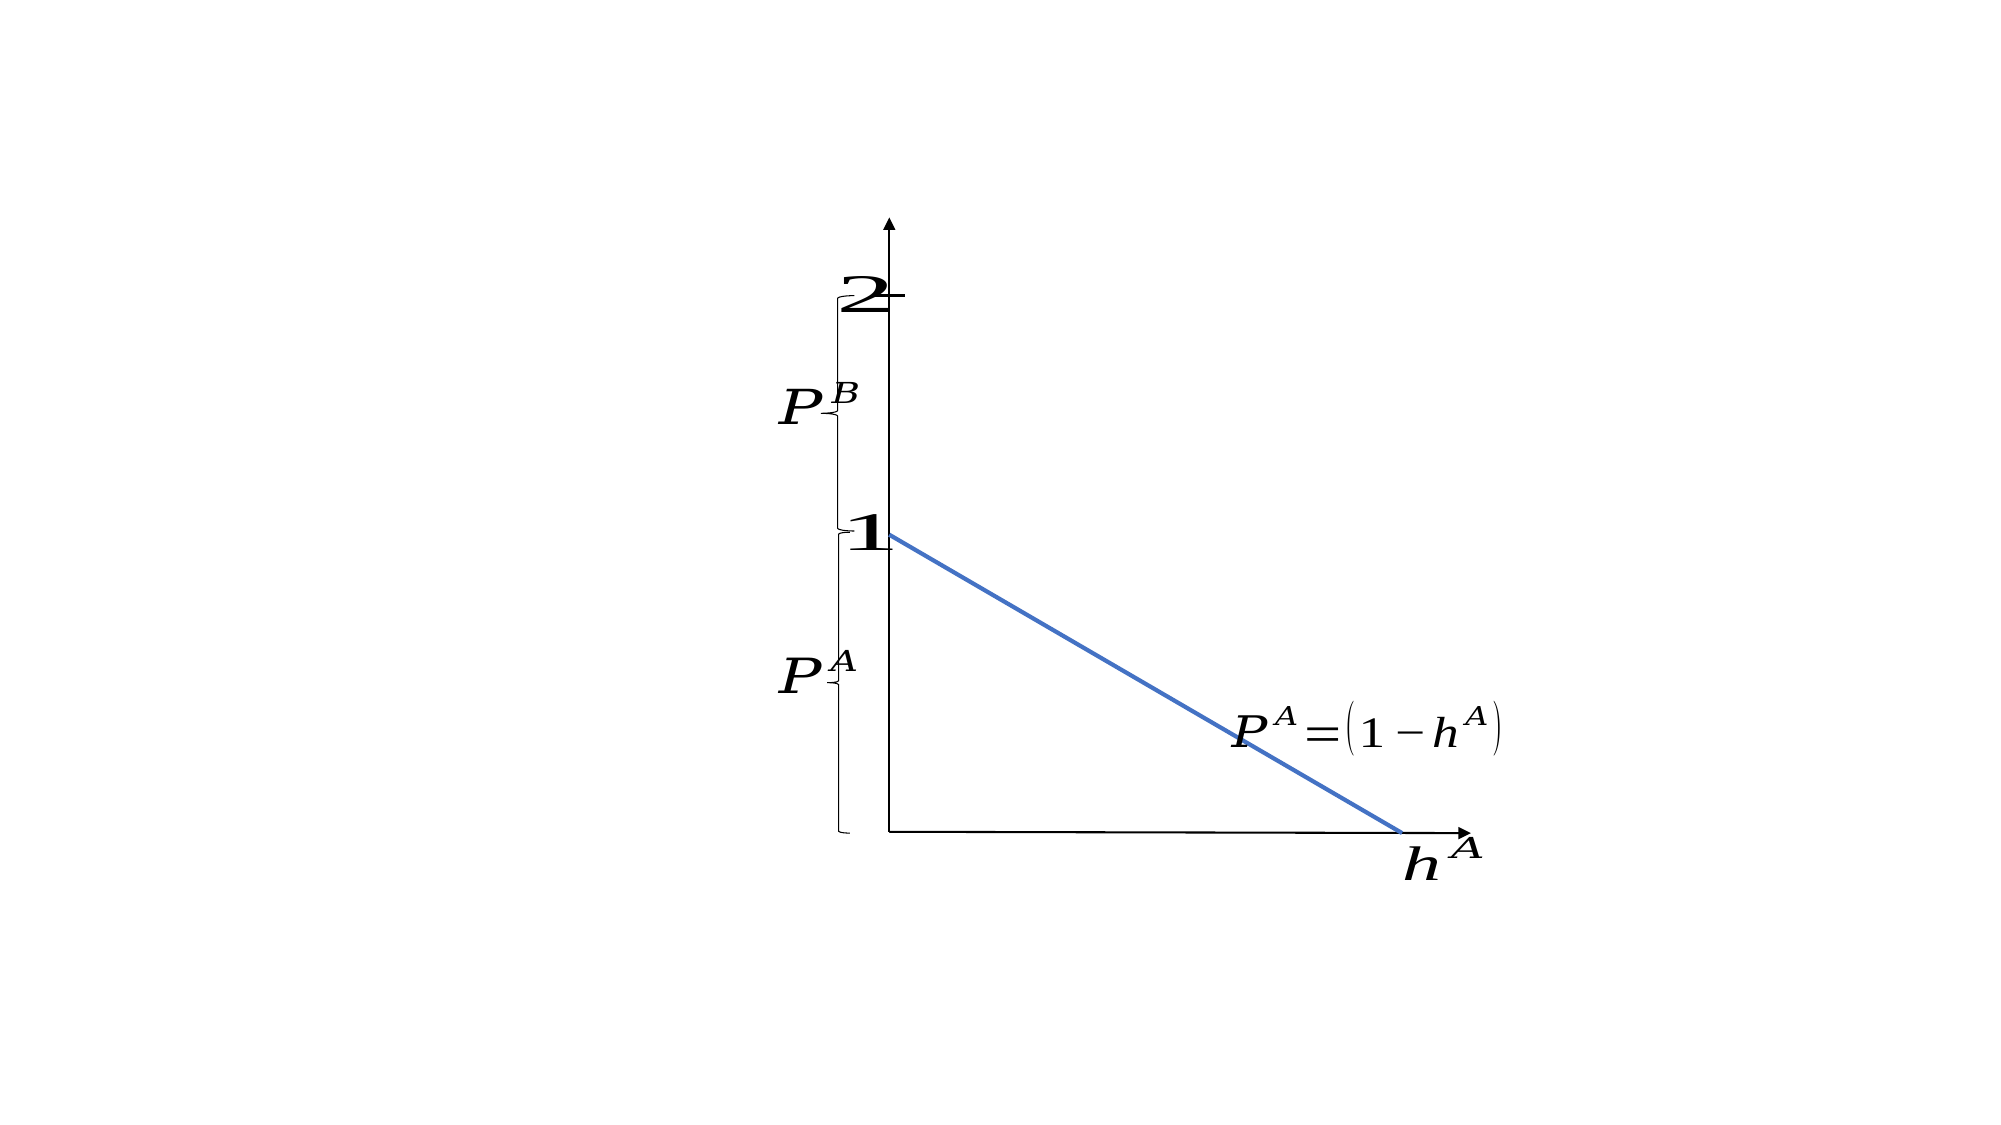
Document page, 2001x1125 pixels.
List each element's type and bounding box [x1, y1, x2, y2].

text_box [774, 217, 1503, 893]
